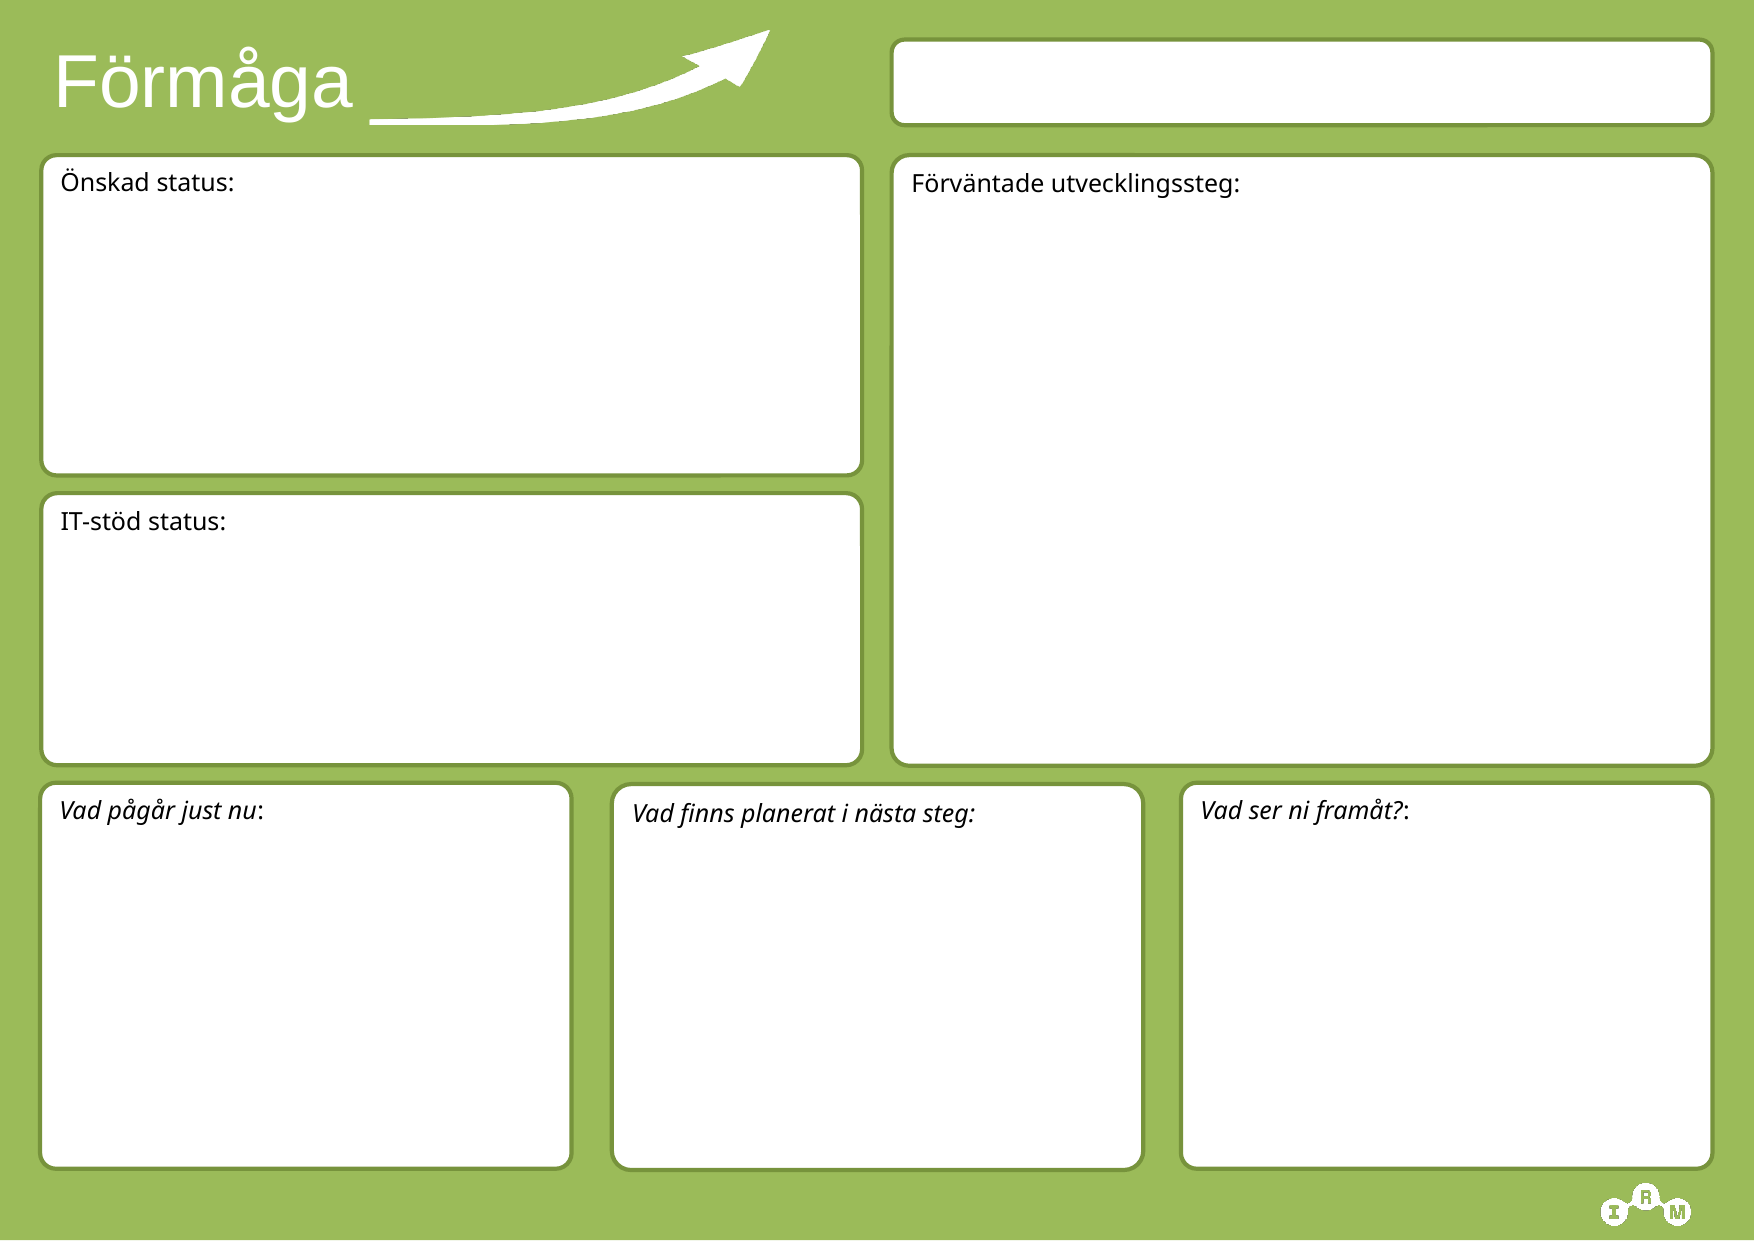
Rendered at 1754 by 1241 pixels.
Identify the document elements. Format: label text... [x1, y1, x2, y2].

text_box Förmåga [38, 30, 367, 125]
picture [1585, 1168, 1706, 1240]
text_box Förväntade utvecklingssteg: [889, 152, 1715, 768]
text_box [0, 0, 1754, 1241]
picture [369, 30, 775, 125]
text_box Vad ser ni framåt?: [1178, 780, 1715, 1171]
text_box Vad pågår just nu: [37, 780, 574, 1171]
text_box [889, 37, 1715, 128]
text_box IT-stöd status: [39, 491, 865, 768]
text_box Vad finns planerat i nästa steg: [609, 781, 1146, 1173]
text_box Önskad status: [39, 153, 865, 478]
